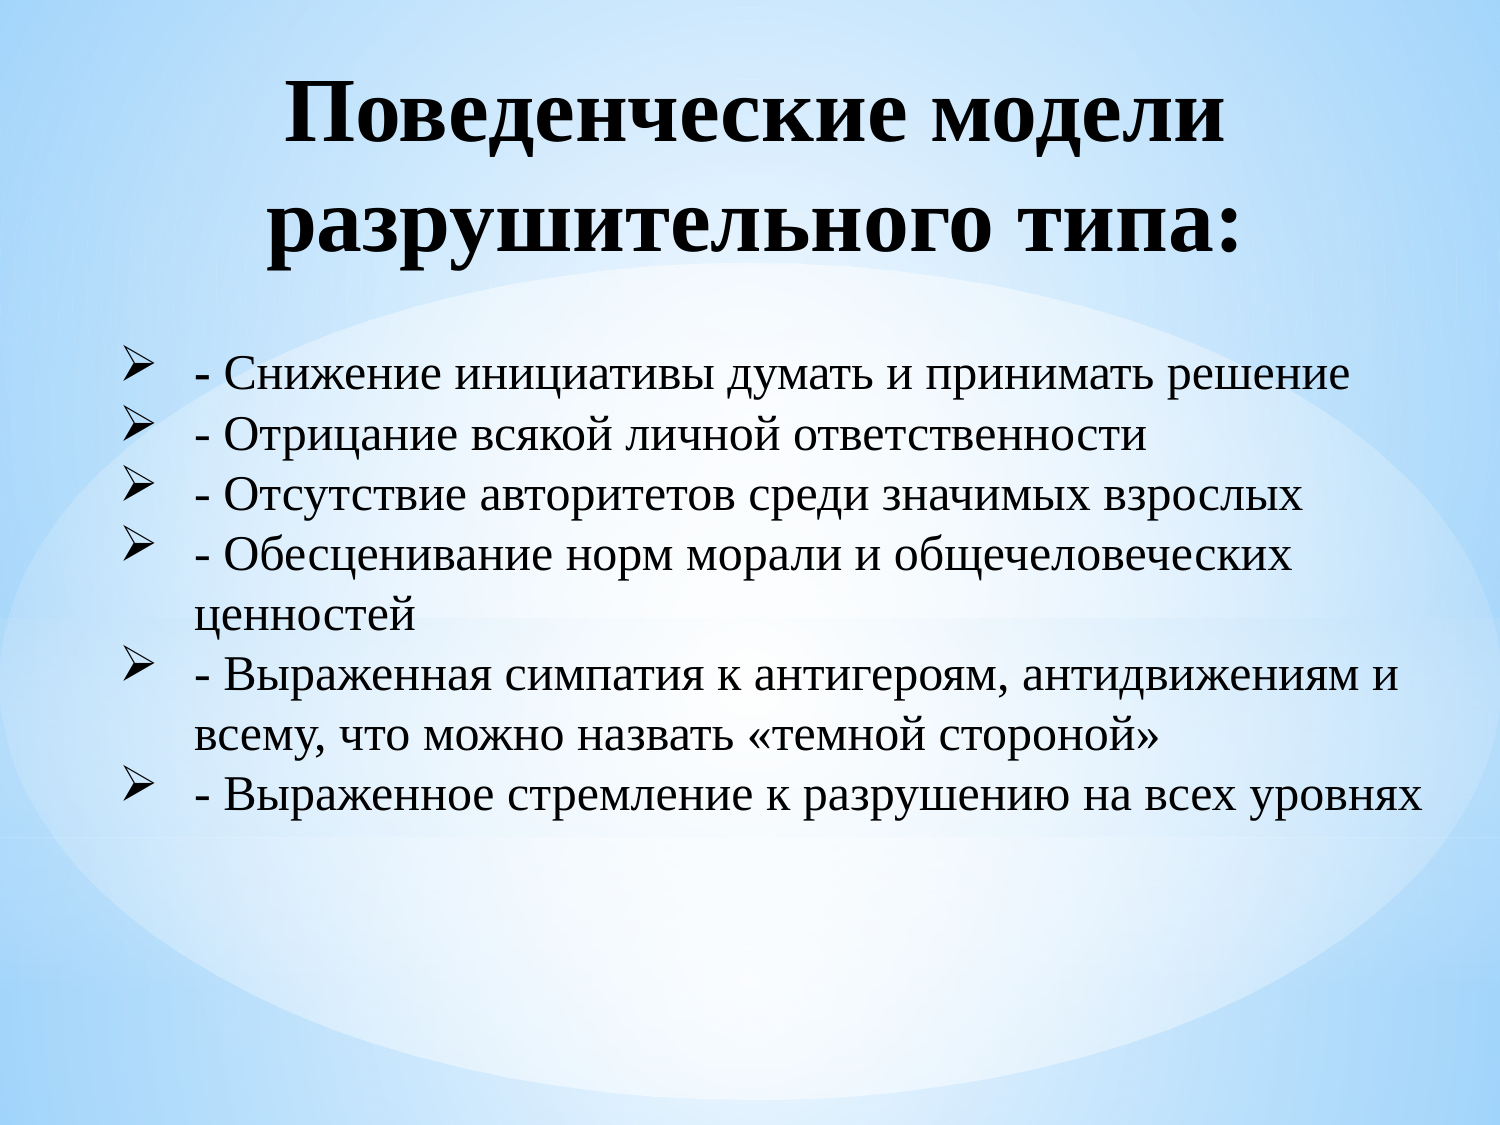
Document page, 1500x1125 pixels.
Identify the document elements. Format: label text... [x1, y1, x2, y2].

text_box Поведенческие модели разрушительного типа: - Снижение инициативы думать и принимать решение - Отрицание всякой личной ответственности - Отсутствие авторитетов среди значимых взрослых - Обесценивание норм морали и общечеловеческих ценностей - Выраженная симпатия к антигероям, антидвижениям и всему, что можно назвать «темной стороной» - Выраженное стремление к разрушению на всех уровнях [29, 42, 1483, 828]
